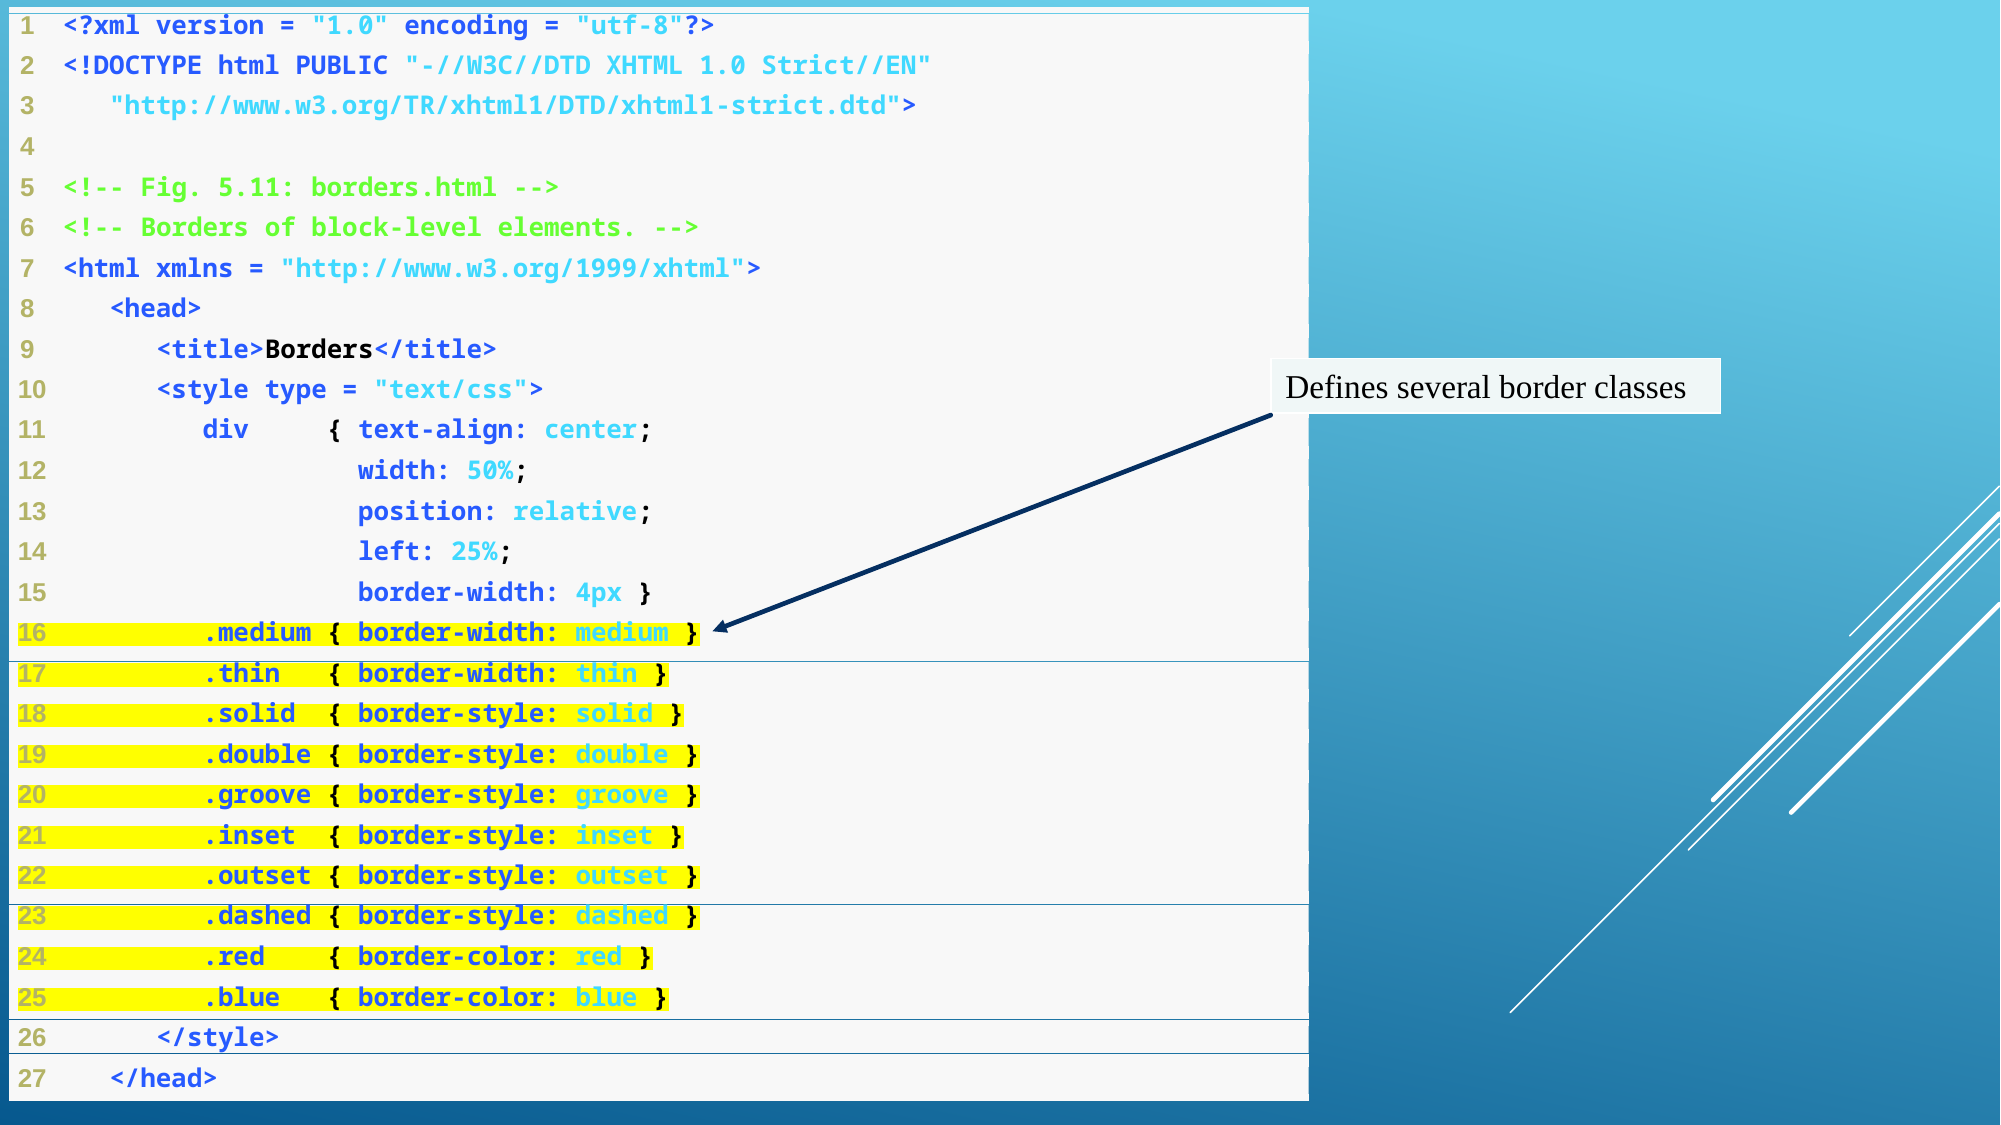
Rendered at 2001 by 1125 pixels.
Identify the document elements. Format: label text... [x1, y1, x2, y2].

text_box Defines several border classes [1386, 358, 1721, 413]
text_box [6, 6, 1386, 1125]
